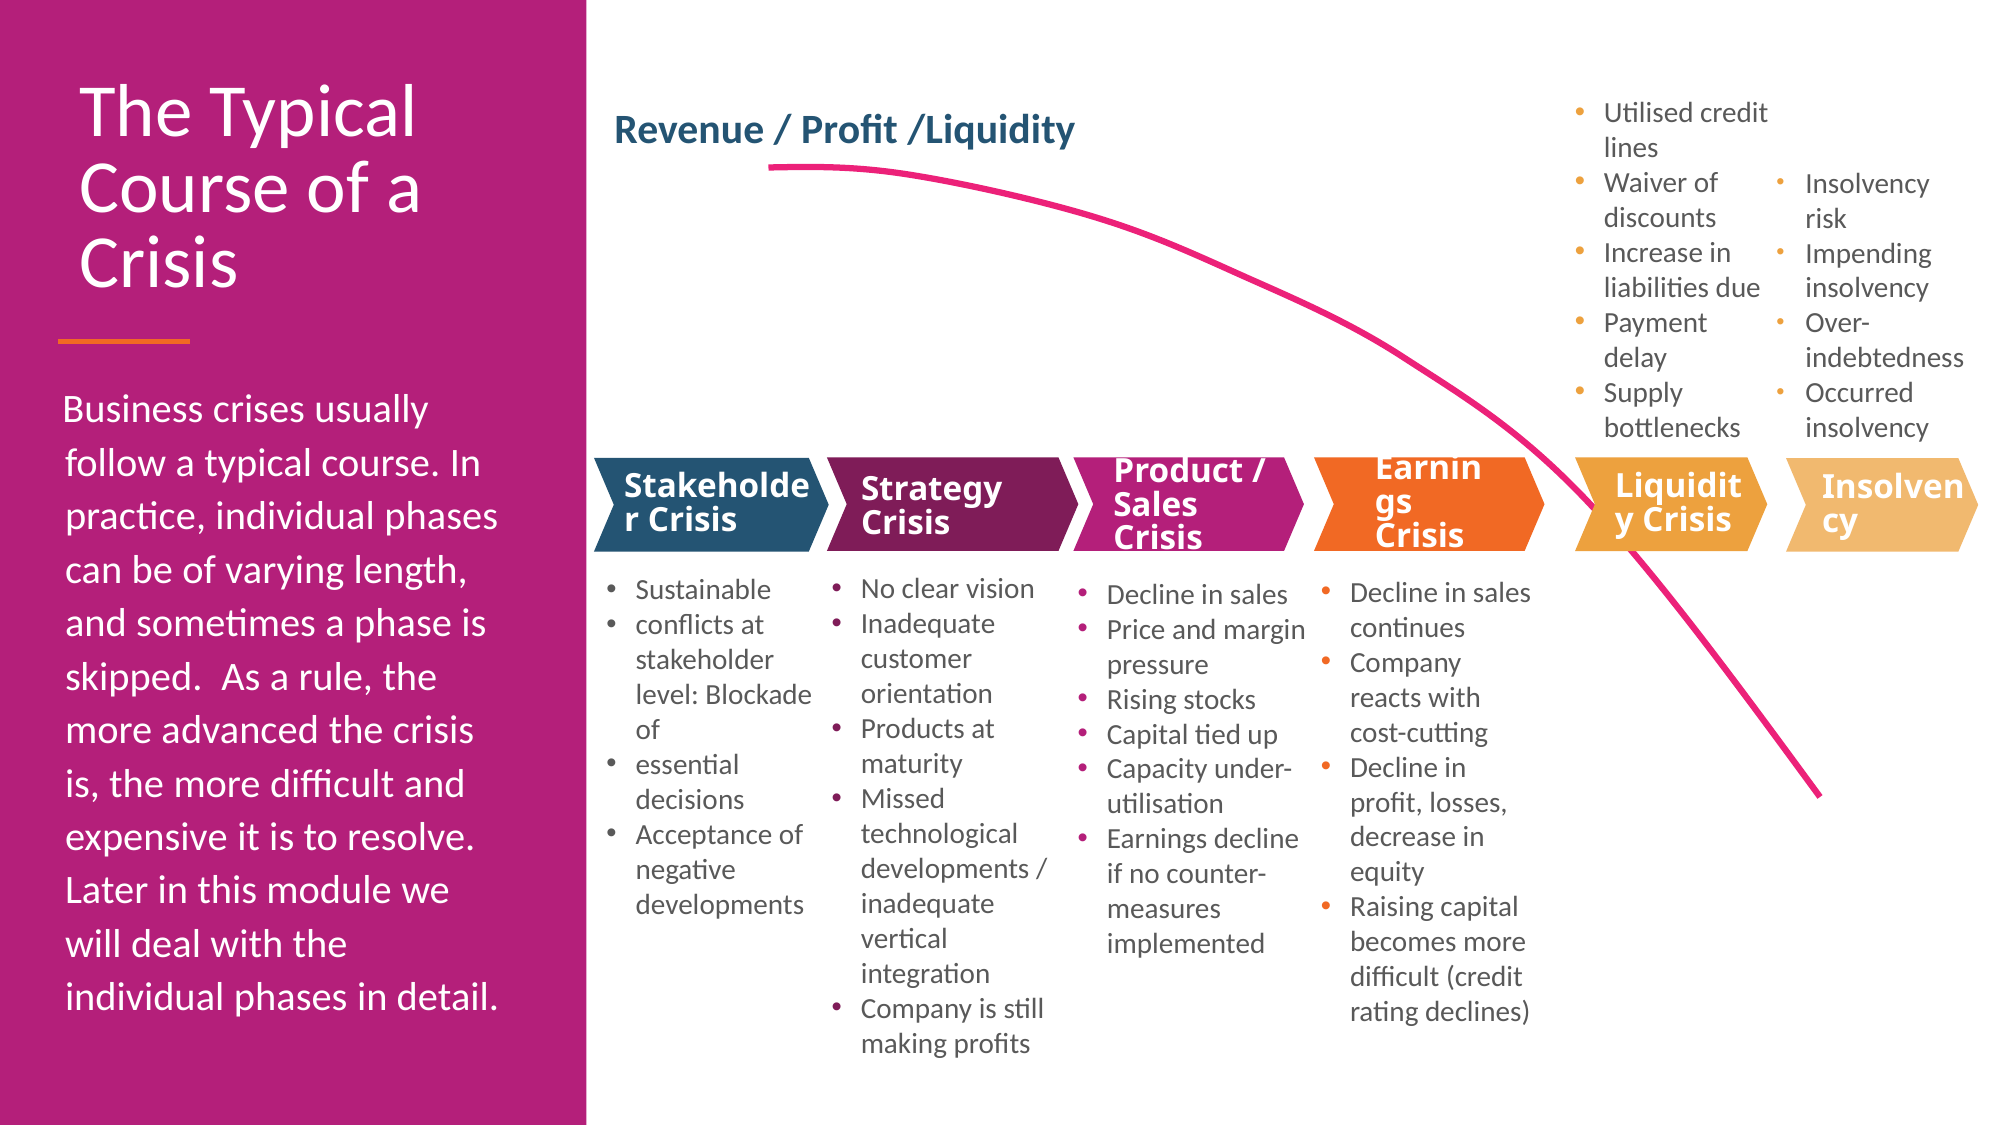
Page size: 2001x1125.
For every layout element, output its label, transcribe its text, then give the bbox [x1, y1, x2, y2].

text_box Liquidity Crisis [1599, 463, 1776, 546]
text_box Decline in sales Price and margin pressure Rising stocks Capital tied up Capacity under-utilisation Earnings decline if no counter-measures implemented [1062, 567, 1306, 967]
text_box Sustainable conflicts at stakeholder level: Blockade of essential decisions Acceptance of negative developments [591, 563, 816, 1078]
text_box [862, 224, 1821, 798]
text_box No clear vision Inadequate customer orientation Products at maturity Missed technological developments / inadequate vertical integration Company is still making profits [816, 562, 1085, 1104]
text_box [1784, 456, 1962, 553]
text_box Product / Sales Crisis [1098, 447, 1302, 564]
text_box Revenue / Profit /Liquidity [599, 100, 1125, 224]
text_box Stakeholder Crisis [609, 463, 827, 546]
text_box Business crises usually follow a typical course. In practice, individual phases can be of varying length, and sometimes a phase is skipped. As a rule, the more advanced the crisis is, the more difficult and expensive it is to resolve. Later in this module we will deal with the individual phases in detail. [47, 370, 520, 1041]
text_box [592, 513, 813, 553]
text_box Strategy Crisis [846, 466, 1093, 549]
text_box [1518, 456, 1546, 553]
text_box [1302, 496, 1306, 512]
text_box [592, 456, 813, 496]
text_box Insolvency [1807, 463, 1980, 547]
text_box Decline in sales continues Company reacts with cost-cutting Decline in profit, losses, decrease in equity Raising capital becomes more difficult (credit rating declines) [1306, 565, 1553, 1035]
text_box Utilised credit lines Waiver of discounts Increase in liabilities due Payment delay Supply bottlenecks [1560, 85, 1788, 451]
text_box [58, 339, 190, 344]
text_box Insolvency risk Impending insolvency Over-indebtedness Occurred insolvency [1761, 156, 1990, 451]
text_box [825, 456, 1064, 553]
text_box [0, 0, 587, 1125]
text_box The Typical Course of a Crisis [64, 69, 561, 411]
text_box [1071, 456, 1098, 553]
text_box Earnings Crisis [1360, 445, 1518, 562]
text_box [1573, 456, 1751, 553]
text_box [1312, 456, 1360, 553]
